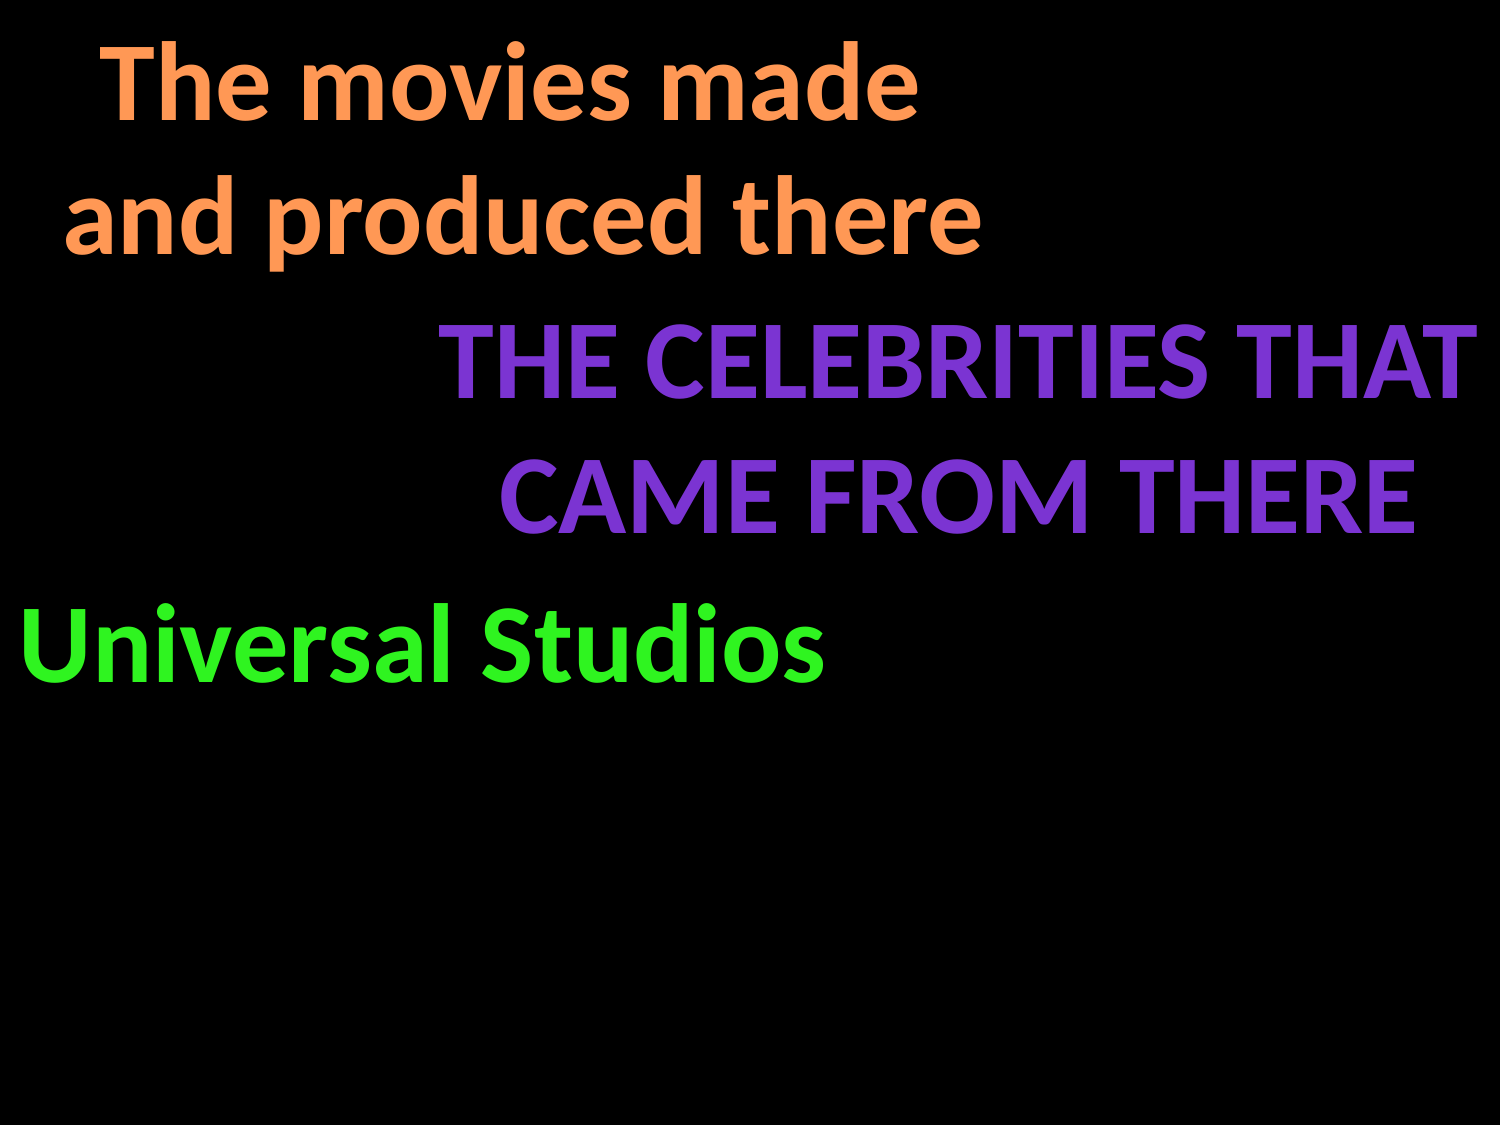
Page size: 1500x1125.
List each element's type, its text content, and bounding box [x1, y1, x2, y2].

text_box The celebrities that came from there [423, 278, 1495, 564]
text_box Universal Studios [3, 562, 843, 713]
text_box The movies made and produced there [0, 0, 1022, 285]
